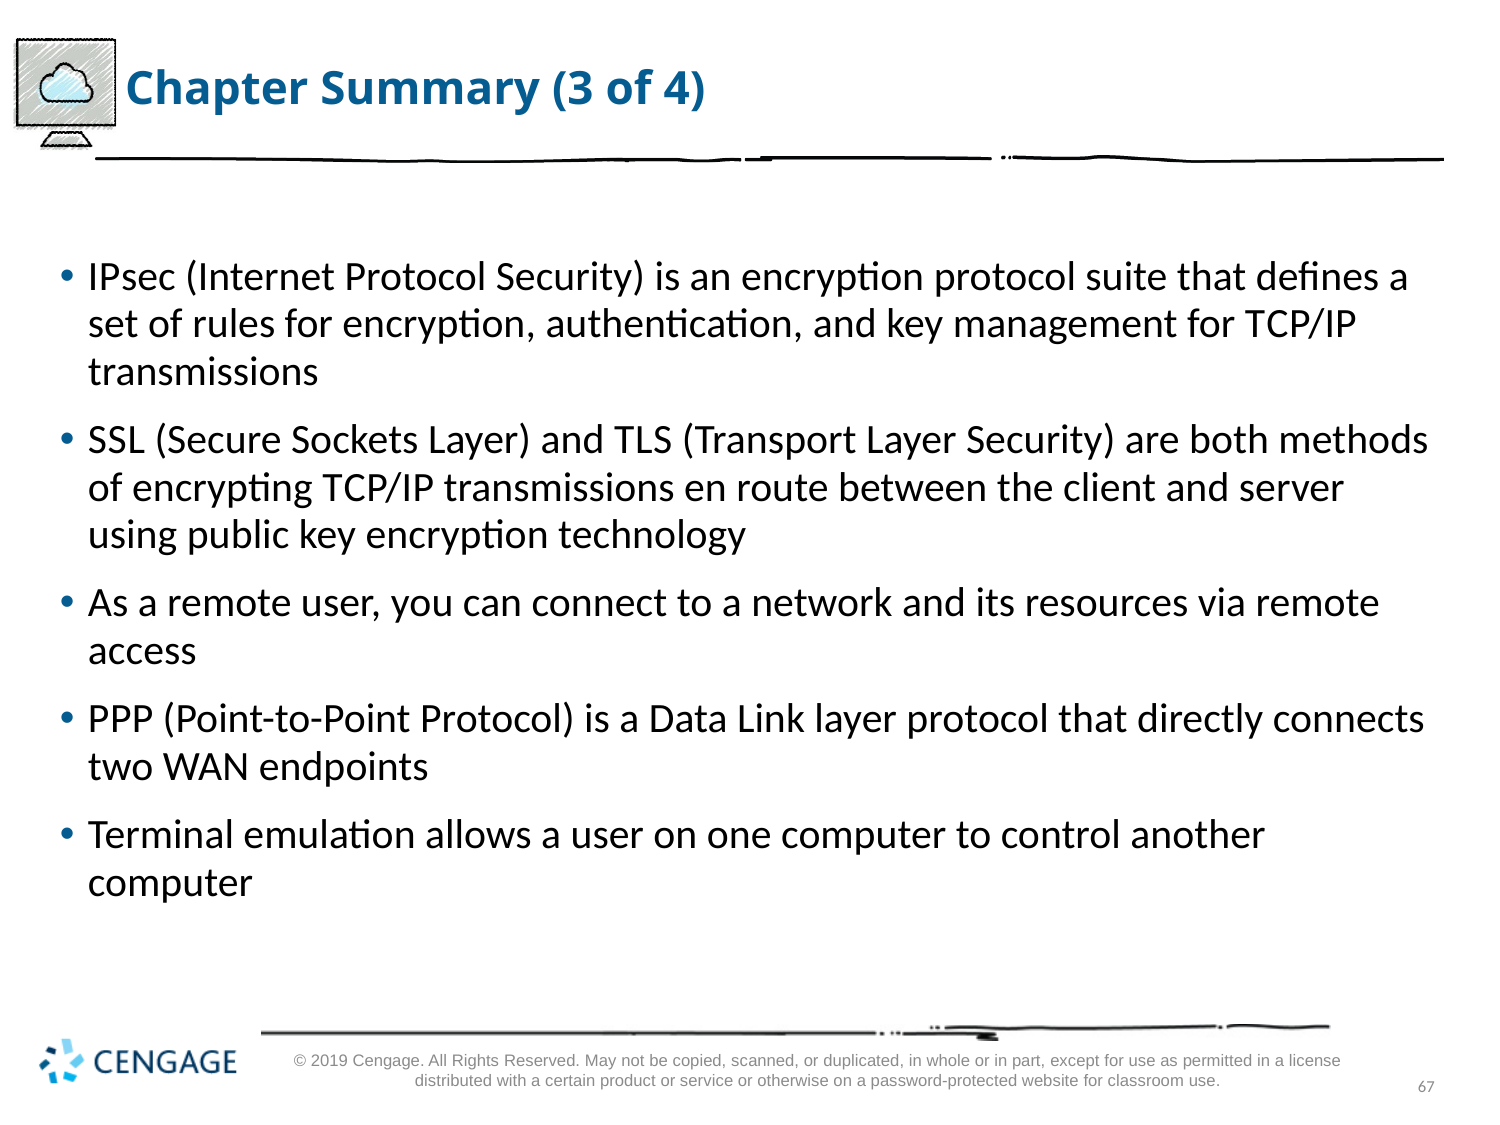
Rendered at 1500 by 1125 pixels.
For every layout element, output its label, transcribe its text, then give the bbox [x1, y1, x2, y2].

title Chapter Summary (3 of 4) [125, 66, 1442, 116]
picture [13, 36, 117, 151]
footer © 2019 Cengage. All Rights Reserved. May not be copied, scanned, or duplicated, in whole or in part, except for use as permitted in a license distributed with a certain product or service or otherwise on a password-protected website for classroom use. [262, 1050, 1375, 1091]
list I P sec (Internet Protocol Security) is an encryption protocol suite that defines a set of rules for encryption, authentication, and key management for T C P/IP transmissions S S L (Secure Sockets Layer) and T L S (Transport Layer Security) are both methods of encrypting T C P/I P transmissions en route between the client and server using public key encryption technology As a remote user, you can connect to a network and its resources via remote access P P P (Point-to-Point Protocol) is a Data Link layer protocol that directly connects two WAN endpoints Terminal emulation allows a user on one computer to control another computer [59, 252, 1441, 929]
picture [95, 155, 1444, 163]
picture [261, 1024, 1331, 1041]
picture [19, 1025, 249, 1096]
